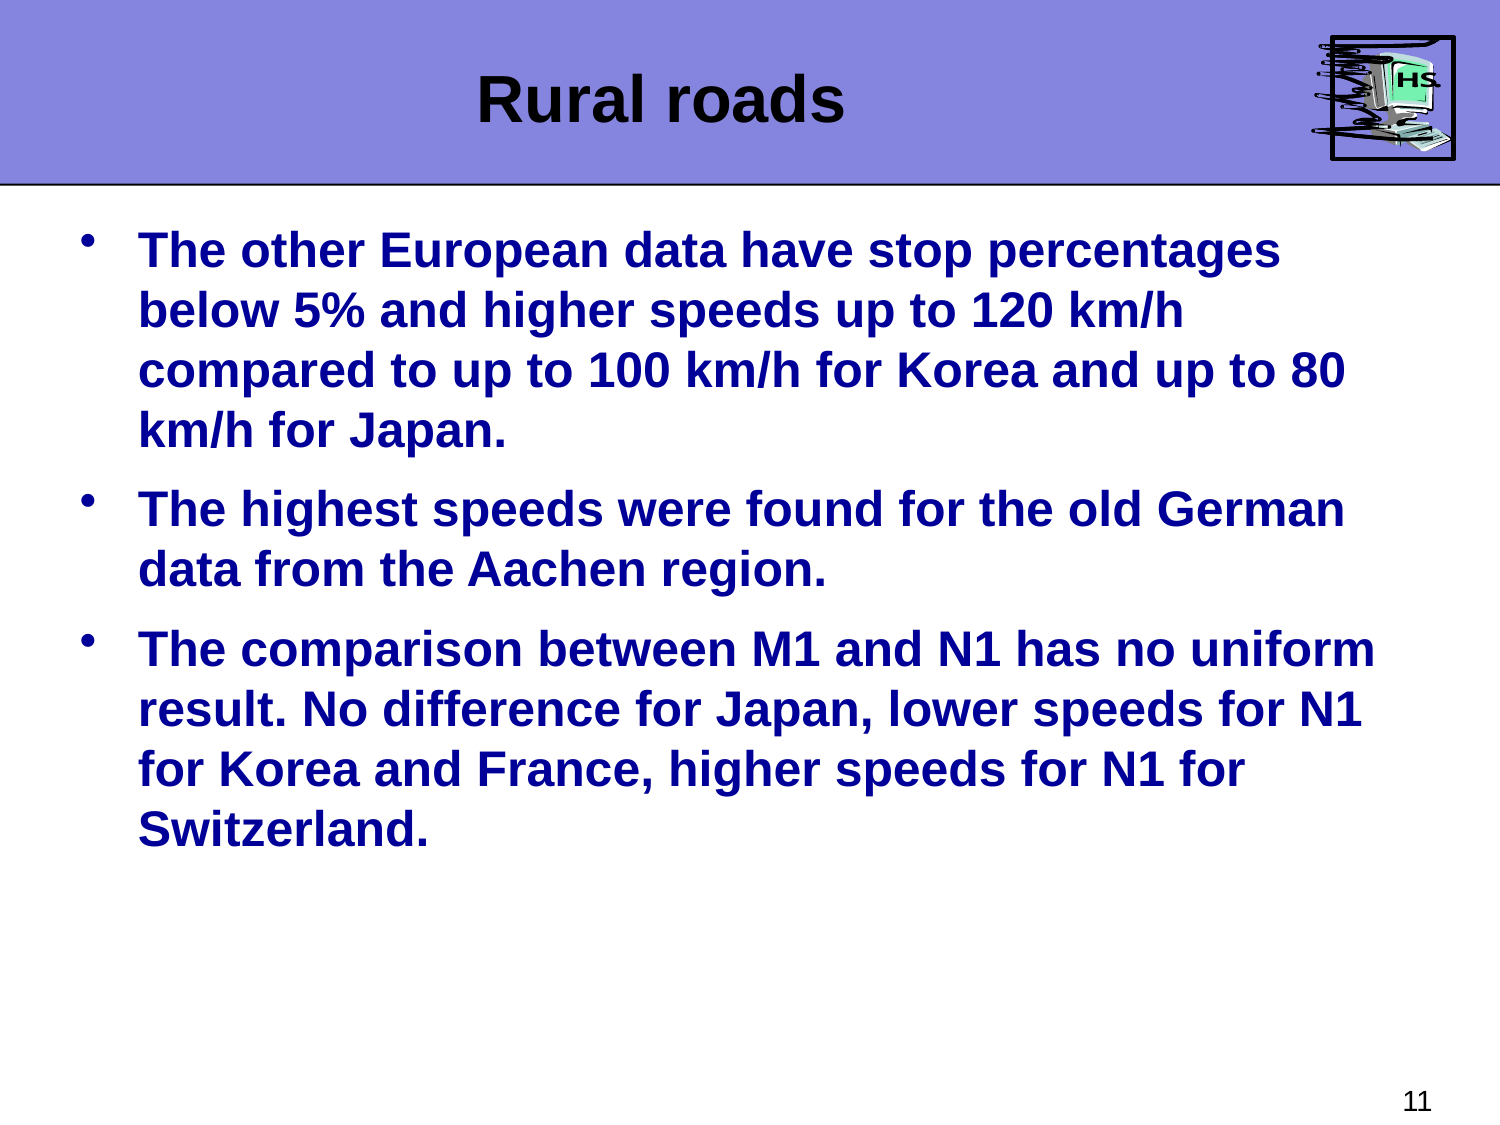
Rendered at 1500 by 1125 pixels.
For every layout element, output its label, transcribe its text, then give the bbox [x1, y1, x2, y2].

text_box 11 [1387, 1074, 1450, 1125]
title Rural roads [29, 33, 1294, 159]
text_box The other European data have stop percentages below 5% and higher speeds up to 120 km/h compared to up to 100 km/h for Korea and up to 80 km/h for Japan. The highest speeds were found for the old German data from the Aachen region. The comparison between M1 and N1 has no uniform result. No difference for Japan, lower speeds for N1 for Korea and France, higher speeds for N1 for Switzerland. [64, 209, 1436, 1061]
